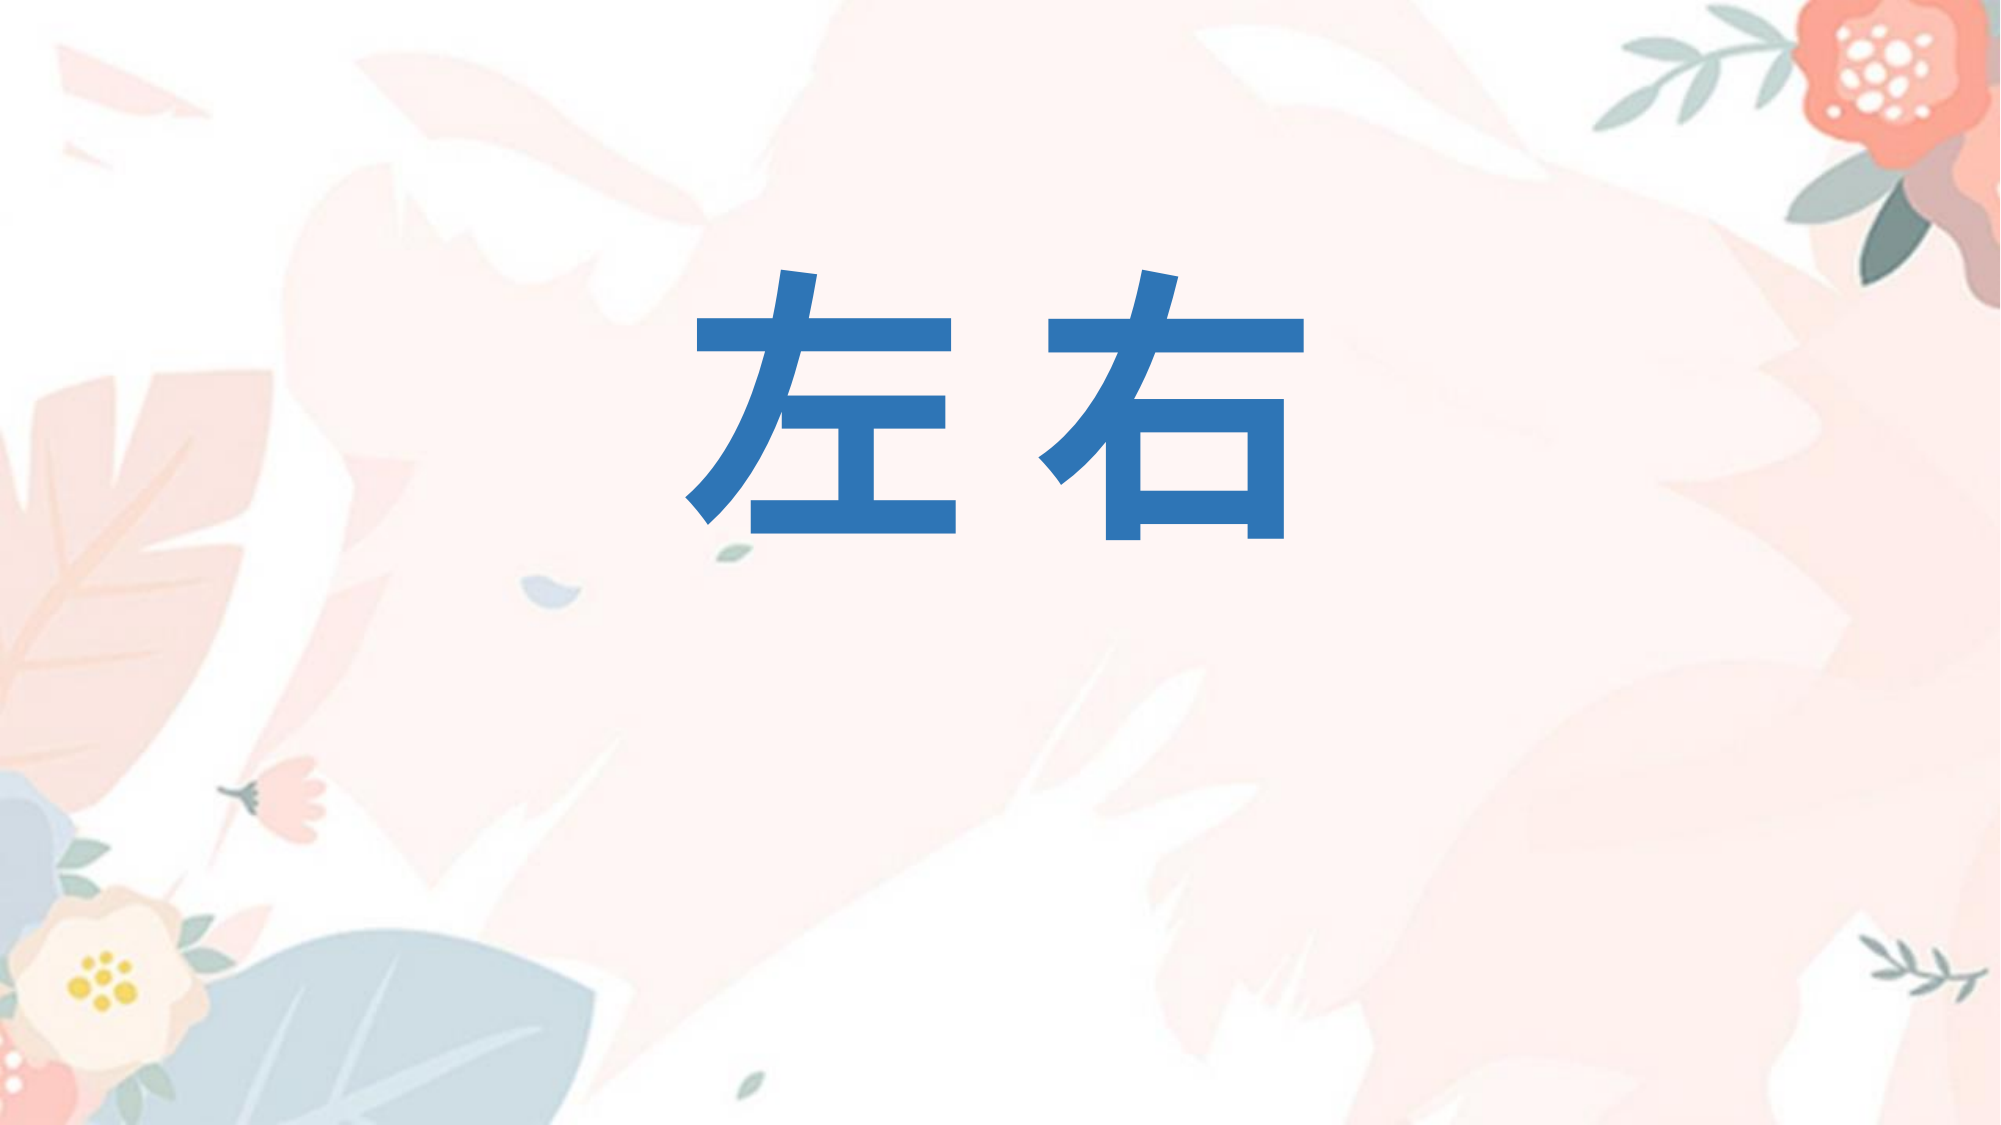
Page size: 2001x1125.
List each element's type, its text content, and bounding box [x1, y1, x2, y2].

text_box 左 右 [0, 219, 2000, 580]
picture [0, 0, 2001, 1125]
